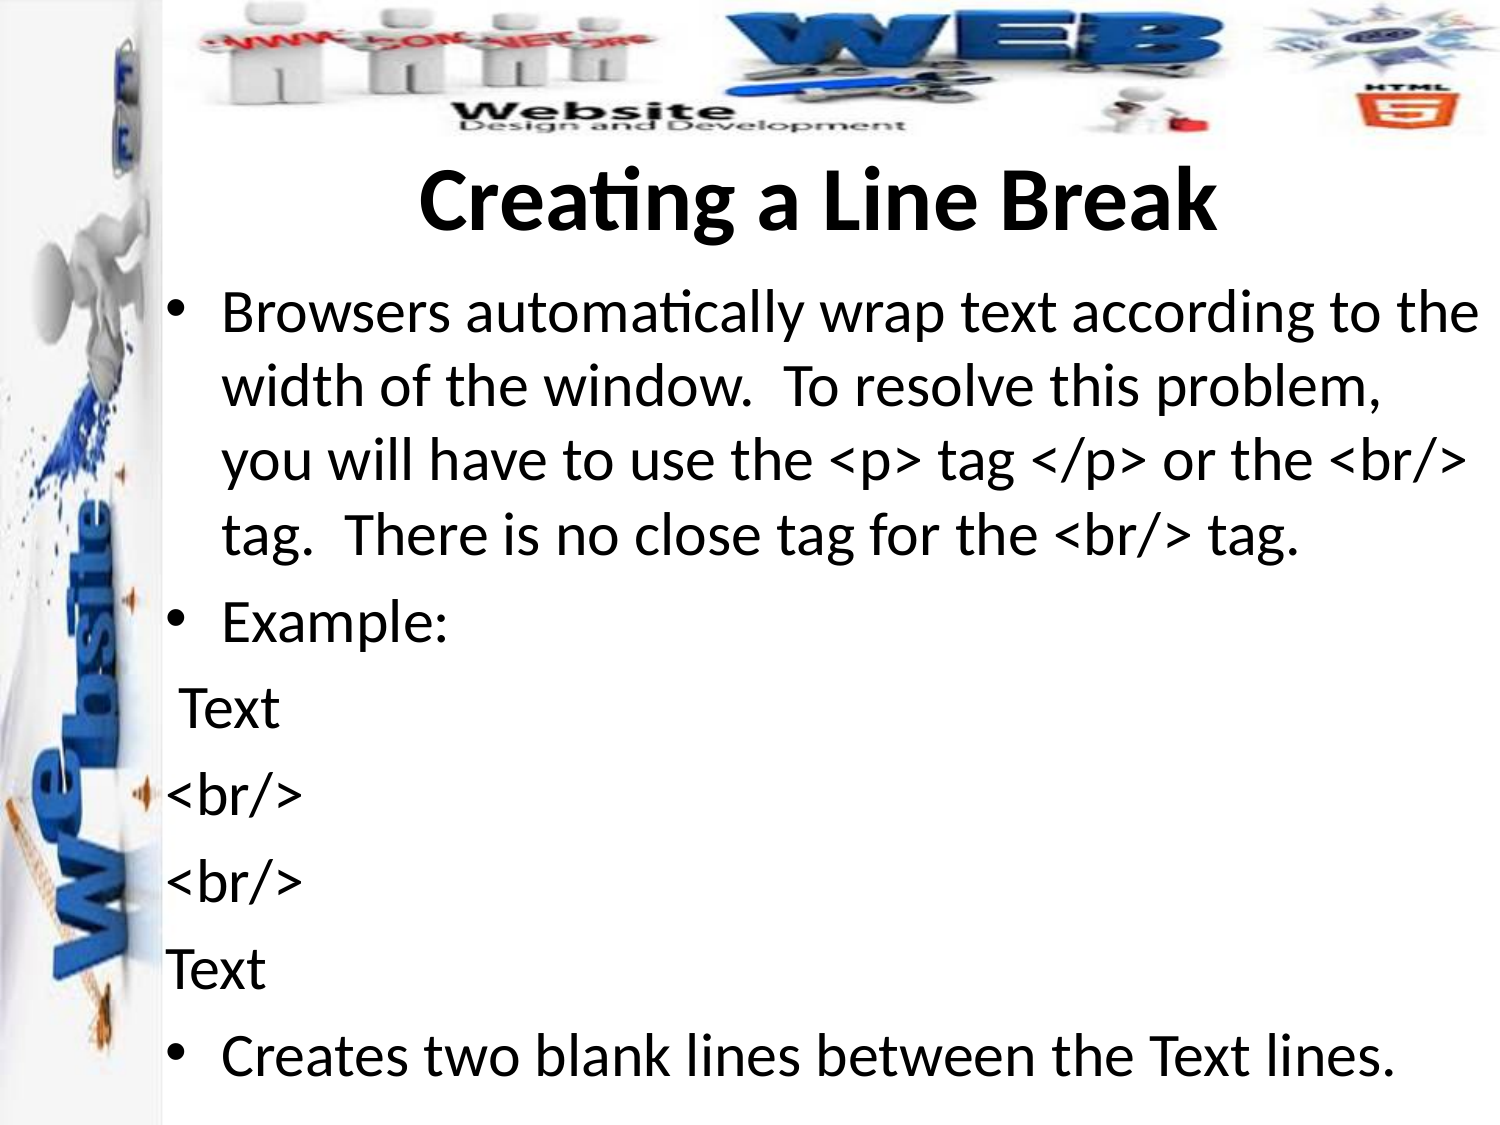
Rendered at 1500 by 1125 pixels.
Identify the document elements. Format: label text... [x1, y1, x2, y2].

picture [0, 0, 1500, 1125]
list Browsers automatically wrap text according to the width of the window. To resolve this problem, you will have to use the <p> tag </p> or the <br/> tag. There is no close tag for the <br/> tag. Example: Text <br/> <br/> Text Creates two blank lines between the Text lines. [150, 262, 1500, 1125]
title Creating a Line Break [144, 99, 1495, 288]
